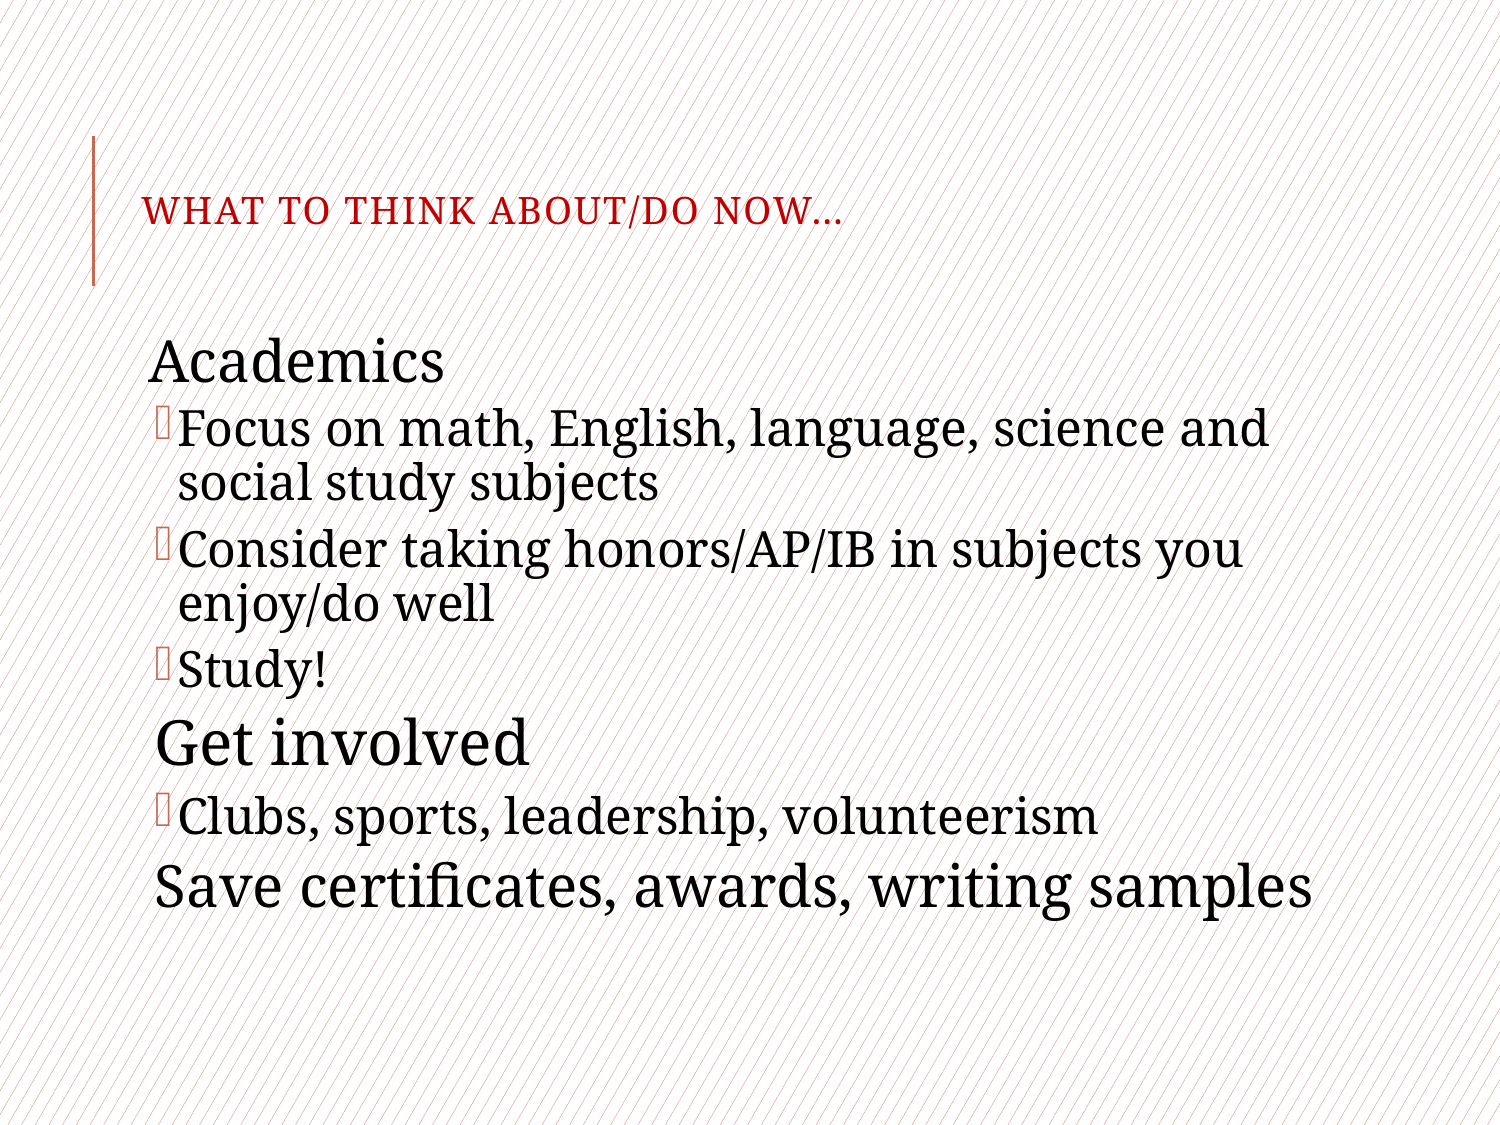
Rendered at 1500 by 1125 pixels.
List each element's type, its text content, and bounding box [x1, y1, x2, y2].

list Academics Focus on math, English, language, science and social study subjects Consider taking honors/AP/IB in subjects you enjoy/do well Study! Get involved Clubs, sports, leadership, volunteerism Save certificates, awards, writing samples [126, 324, 1322, 1035]
title What to think about/DO Now… [126, 187, 1322, 300]
